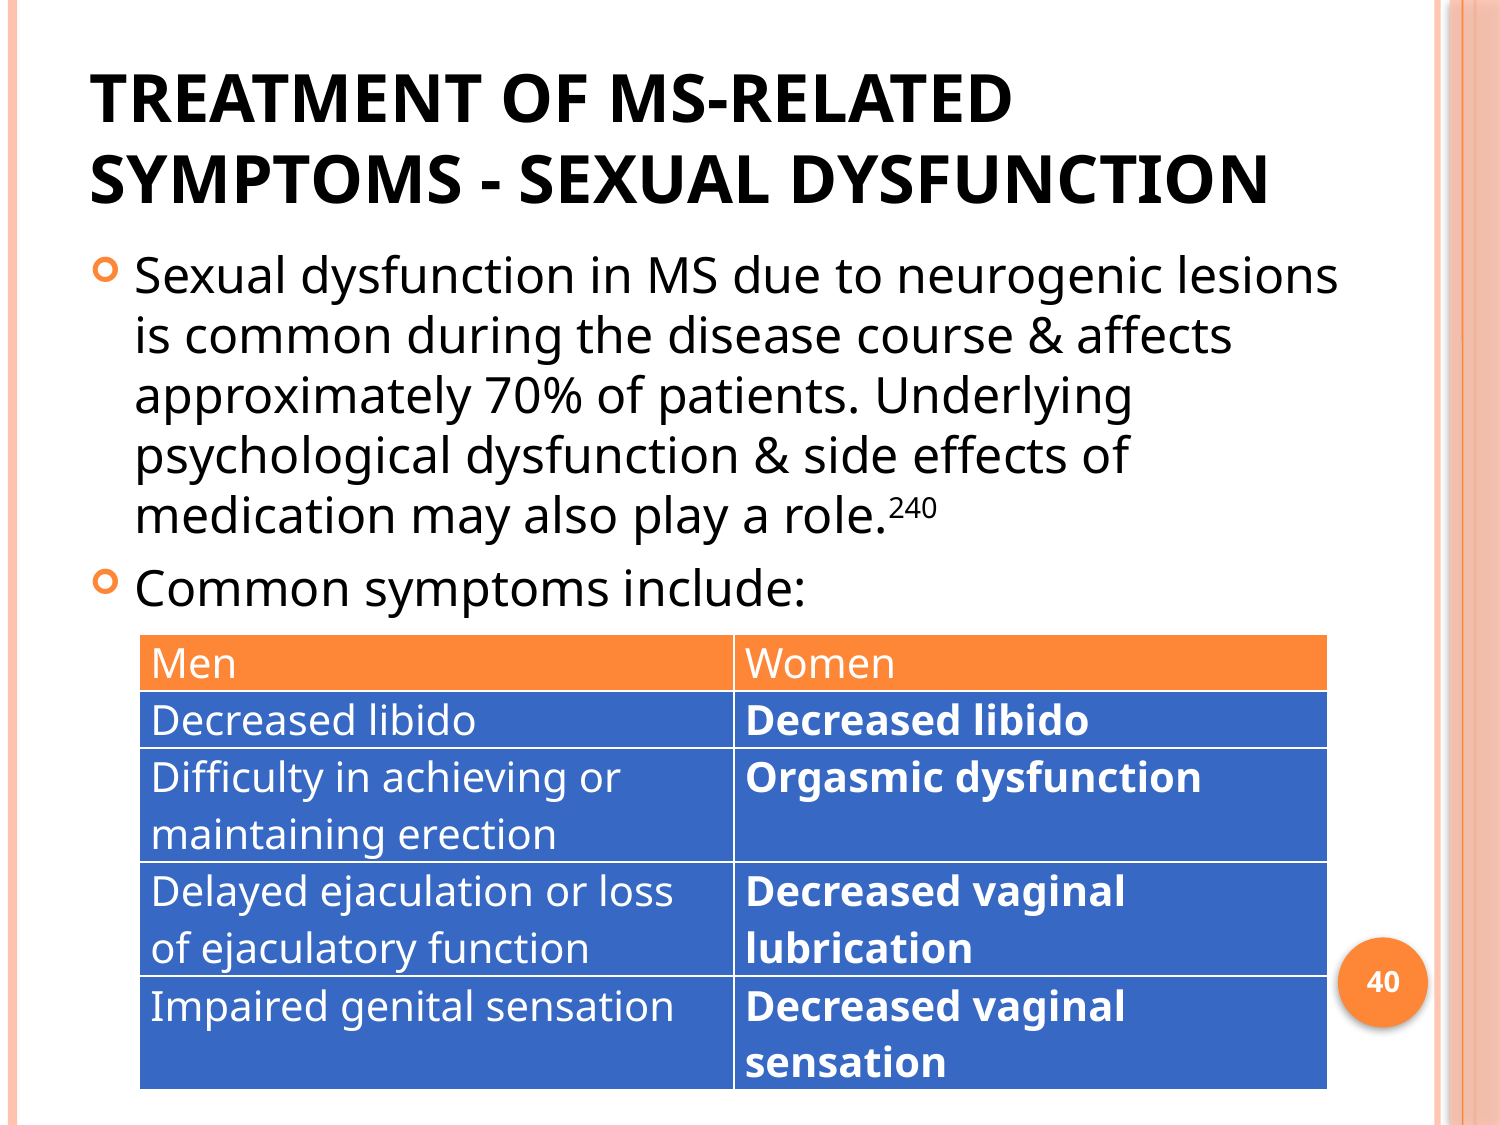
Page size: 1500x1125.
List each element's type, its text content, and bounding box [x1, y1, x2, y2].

table_cell Decreased vaginal lubrication [735, 863, 1327, 975]
table_cell Delayed ejaculation or loss of ejaculatory function [140, 863, 733, 975]
table_cell Decreased vaginal sensation [735, 977, 1327, 1089]
table_header Women [735, 635, 1327, 690]
table_cell Impaired genital sensation [140, 977, 733, 1089]
table_header Men [140, 635, 733, 690]
list Sexual dysfunction in MS due to neurogenic lesions is common during the disease course & affects approximately 70% of patients. Underlying psychological dysfunction & side effects of medication may also play a role.240 Common symptoms include: [75, 236, 1377, 1036]
table_cell Decreased libido [735, 692, 1327, 747]
table_cell Orgasmic dysfunction [735, 749, 1327, 861]
table_cell Decreased libido [140, 692, 733, 747]
table_cell Difficulty in achieving or maintaining erection [140, 749, 733, 861]
title Treatment of MS-related symptoms - Sexual dysfunction [75, 36, 1396, 224]
slide_number 40 [1333, 940, 1434, 1027]
